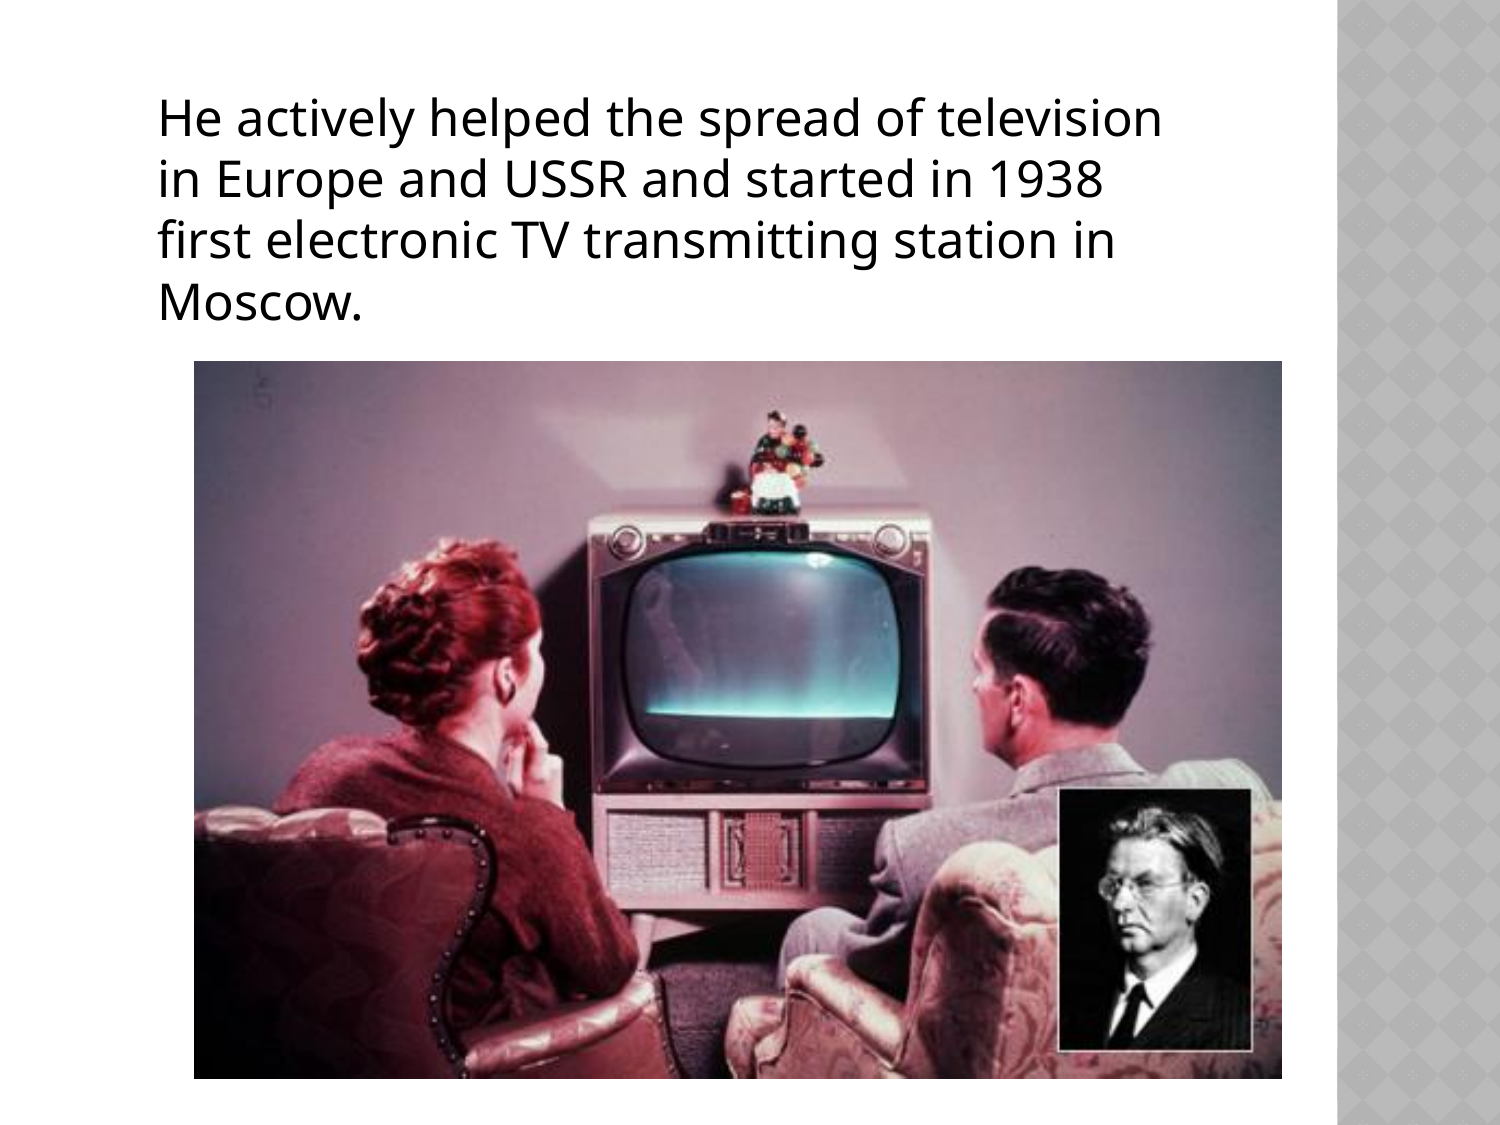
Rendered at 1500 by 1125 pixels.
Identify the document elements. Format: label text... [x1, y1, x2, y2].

picture [194, 361, 1282, 1080]
list He actively helped the spread of television in Europe and USSR and started in 1938 first electronic TV transmitting station in Moscow. [100, 78, 1306, 338]
